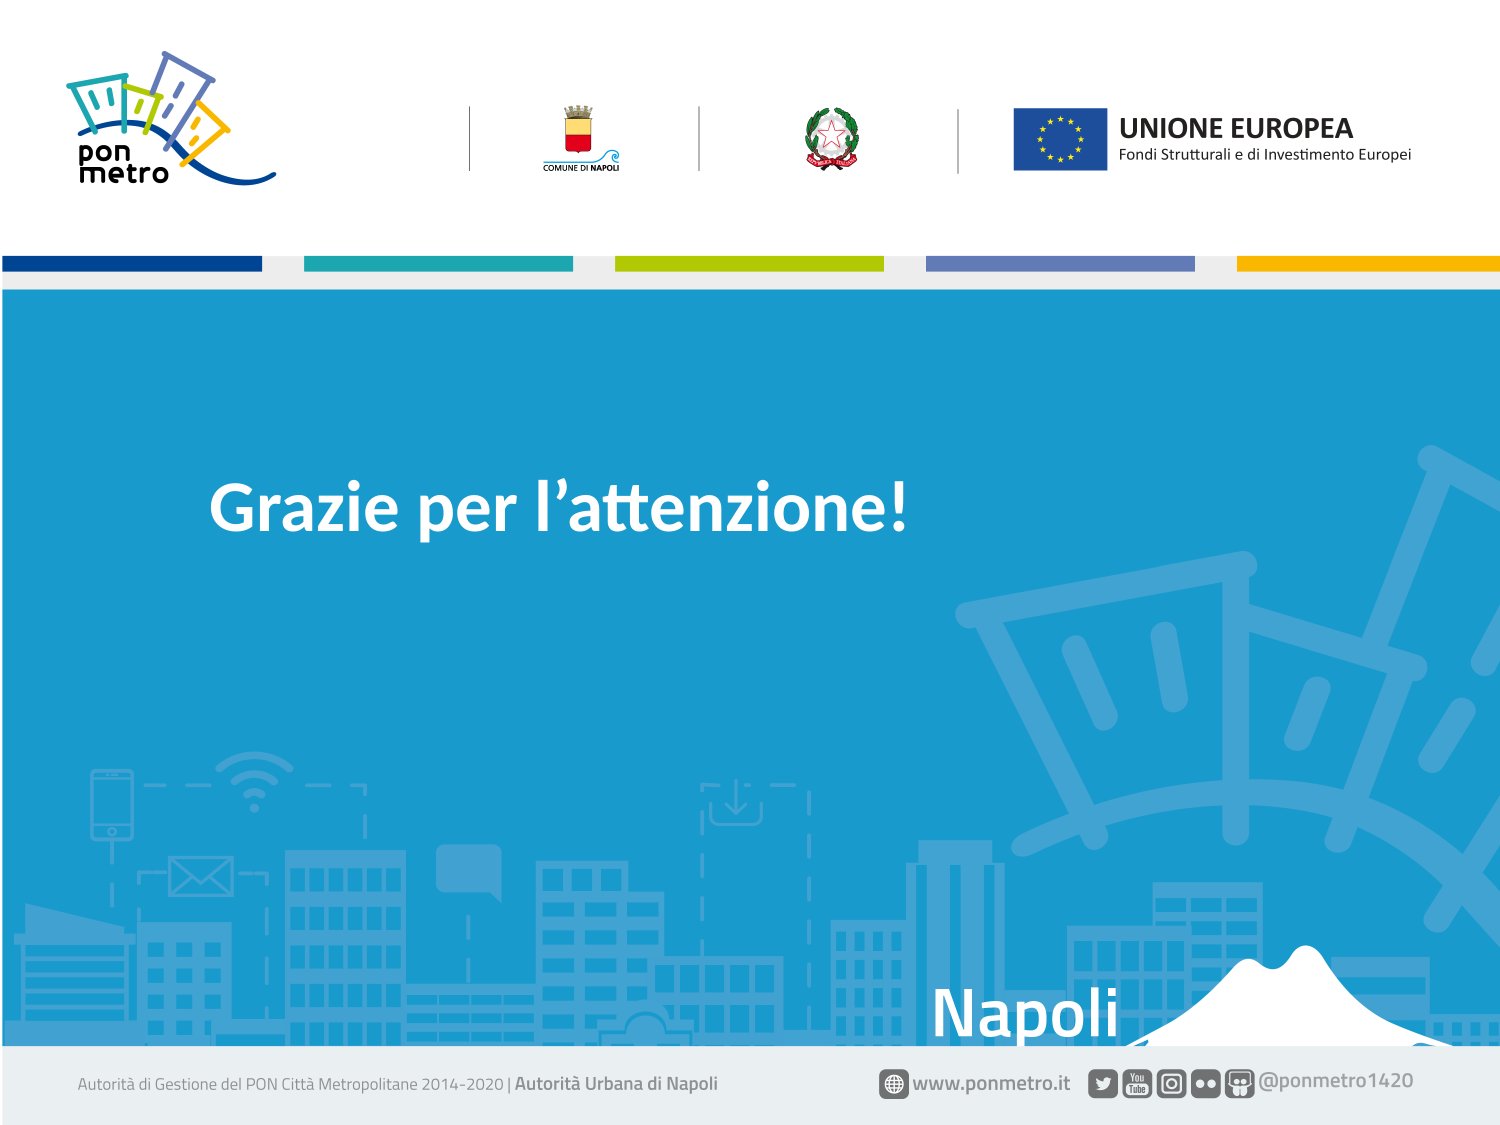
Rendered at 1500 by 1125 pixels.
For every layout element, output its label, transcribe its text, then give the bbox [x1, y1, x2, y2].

text_box Grazie per l’attenzione! [194, 451, 1387, 642]
picture [0, 0, 1500, 1125]
